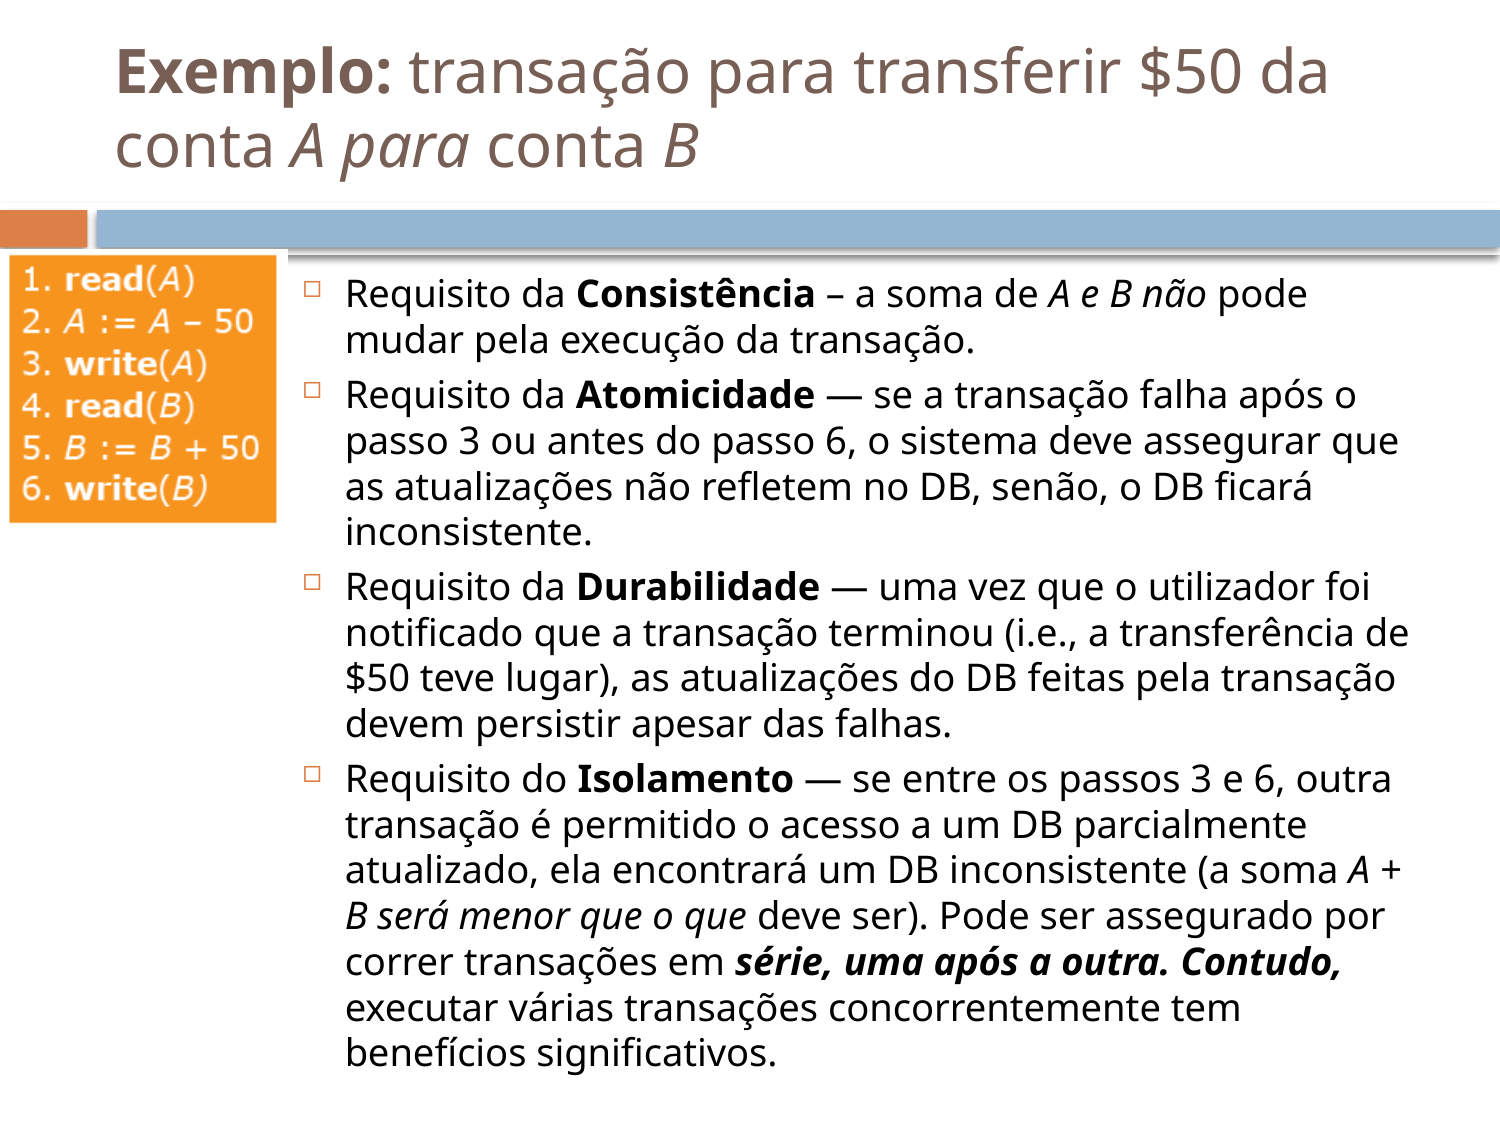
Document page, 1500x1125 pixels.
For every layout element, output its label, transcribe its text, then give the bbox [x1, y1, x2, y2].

title Exemplo: transação para transferir $50 da conta A para conta B [99, 24, 1438, 188]
list Requisito da Consistência – a soma de A e B não pode mudar pela execução da transação. Requisito da Atomicidade — se a transação falha após o passo 3 ou antes do passo 6, o sistema deve assegurar que as atualizações não refletem no DB, senão, o DB ficará inconsistente. Requisito da Durabilidade — uma vez que o utilizador foi notificado que a transação terminou (i.e., a transferência de $50 teve lugar), as atualizações do DB feitas pela transação devem persistir apesar das falhas. Requisito do Isolamento — se entre os passos 3 e 6, outra transação é permitido o acesso a um DB parcialmente atualizado, ela encontrará um DB inconsistente (a soma A + B será menor que o que deve ser). Pode ser assegurado por correr transações em série, uma após a outra. Contudo, executar várias transações concorrentemente tem benefícios significativos. [287, 262, 1438, 1088]
picture [0, 249, 288, 541]
